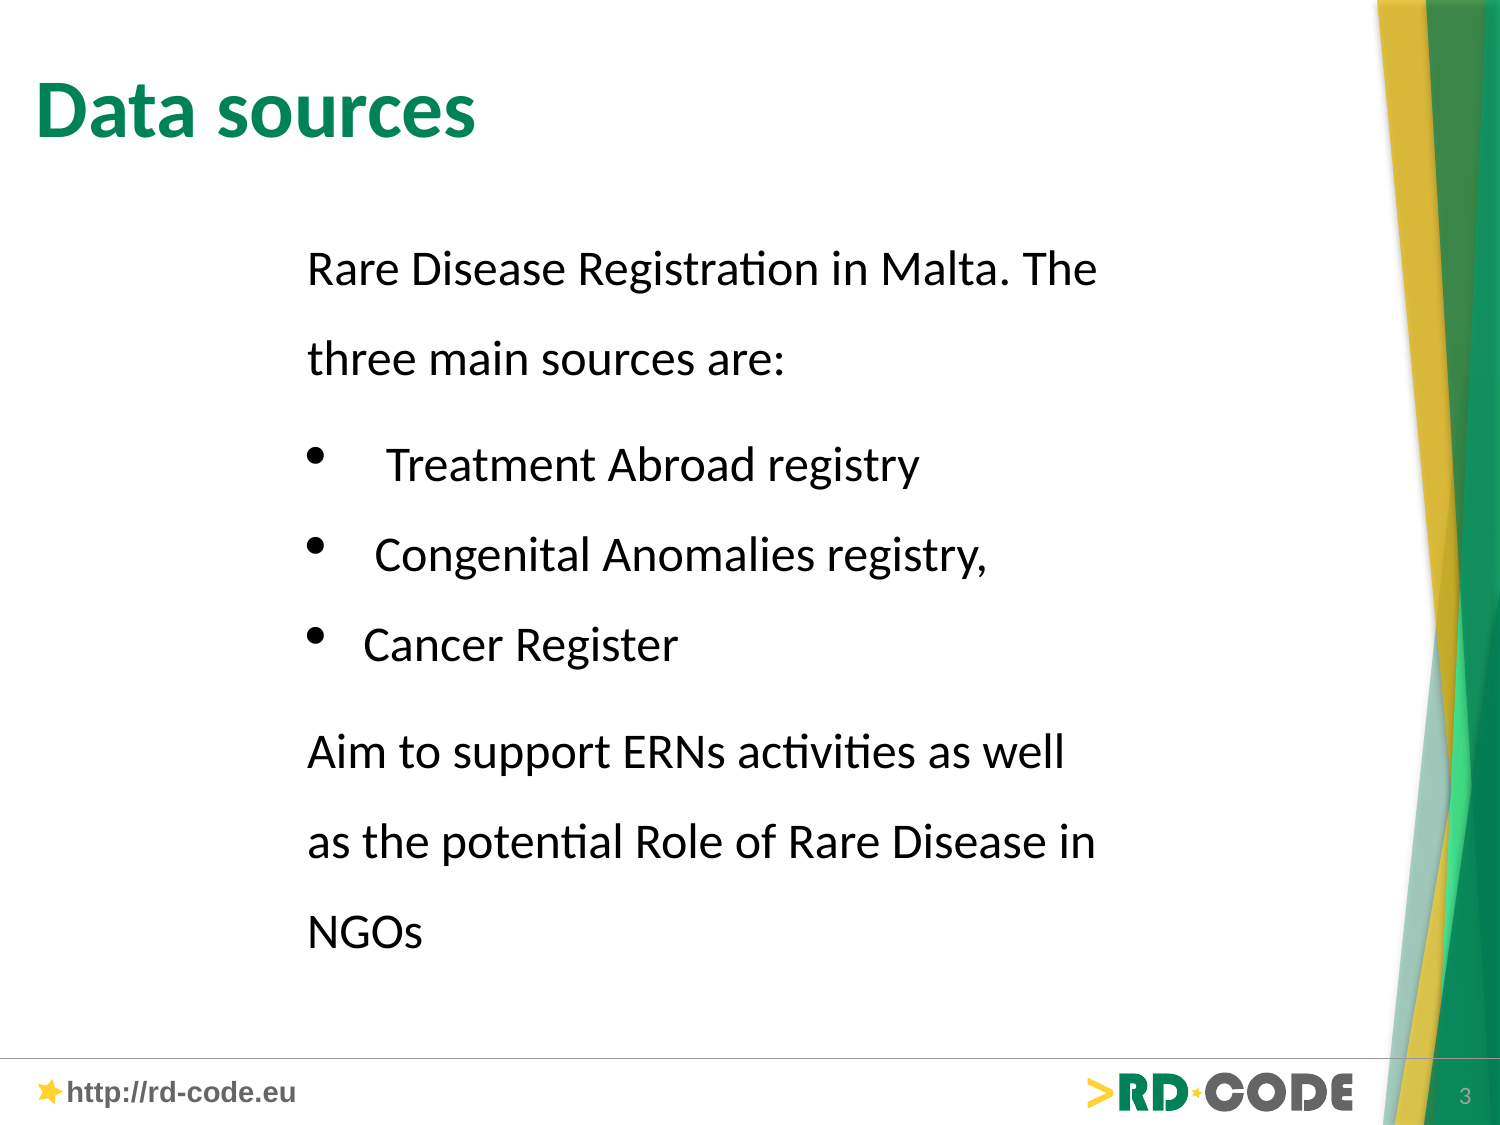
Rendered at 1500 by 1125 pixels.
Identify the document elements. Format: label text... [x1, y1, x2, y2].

text_box Rare Disease Registration in Malta. The three main sources are: Treatment Abroad registry Congenital Anomalies registry, Cancer Register Aim to support ERNs activities as well as the potential Role of Rare Disease in NGOs [292, 197, 1132, 966]
title Data sources [20, 10, 1363, 199]
slide_number 3 [1378, 1065, 1487, 1125]
picture [35, 1076, 65, 1106]
picture [1082, 1064, 1363, 1117]
